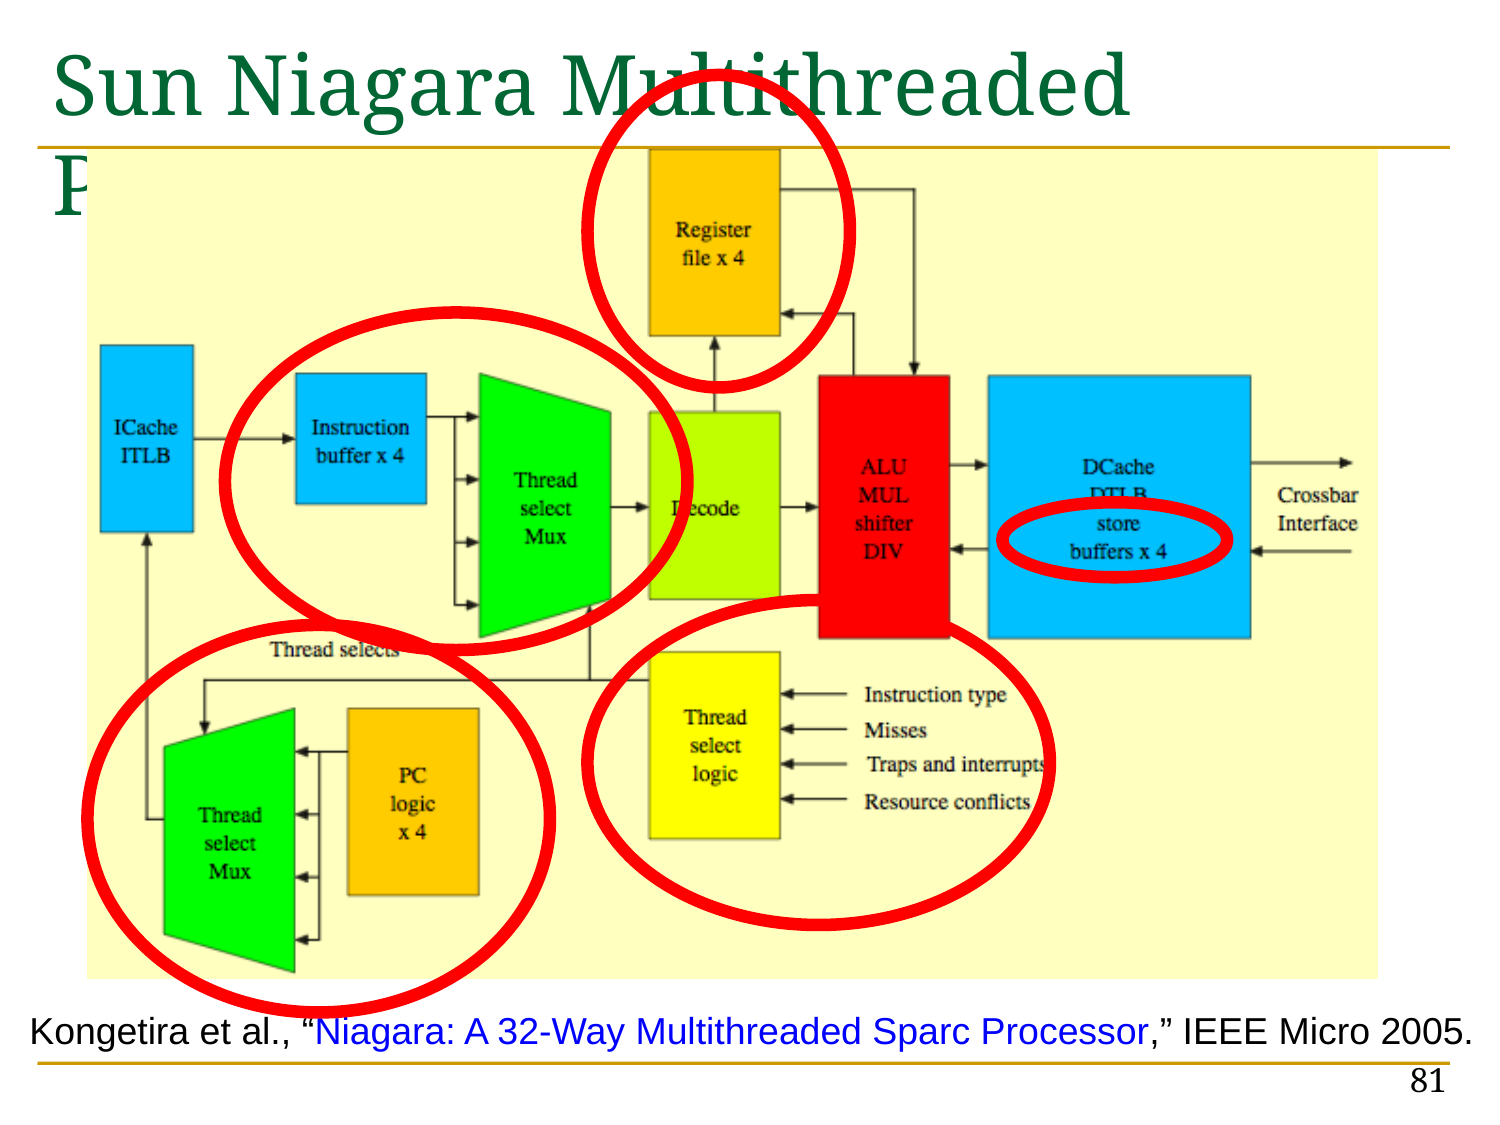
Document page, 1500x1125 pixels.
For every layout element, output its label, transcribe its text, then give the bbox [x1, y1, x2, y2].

text_box [607, 74, 830, 148]
picture [87, 149, 1378, 980]
title Sun Niagara Multithreaded Pipeline [37, 24, 1450, 200]
slide_number 81 [1111, 1060, 1462, 1112]
text_box Kongetira et al., “Niagara: A 32-Way Multithreaded Sparc Processor,” IEEE Micro 2005. [15, 999, 1489, 1060]
text_box [204, 987, 434, 1013]
